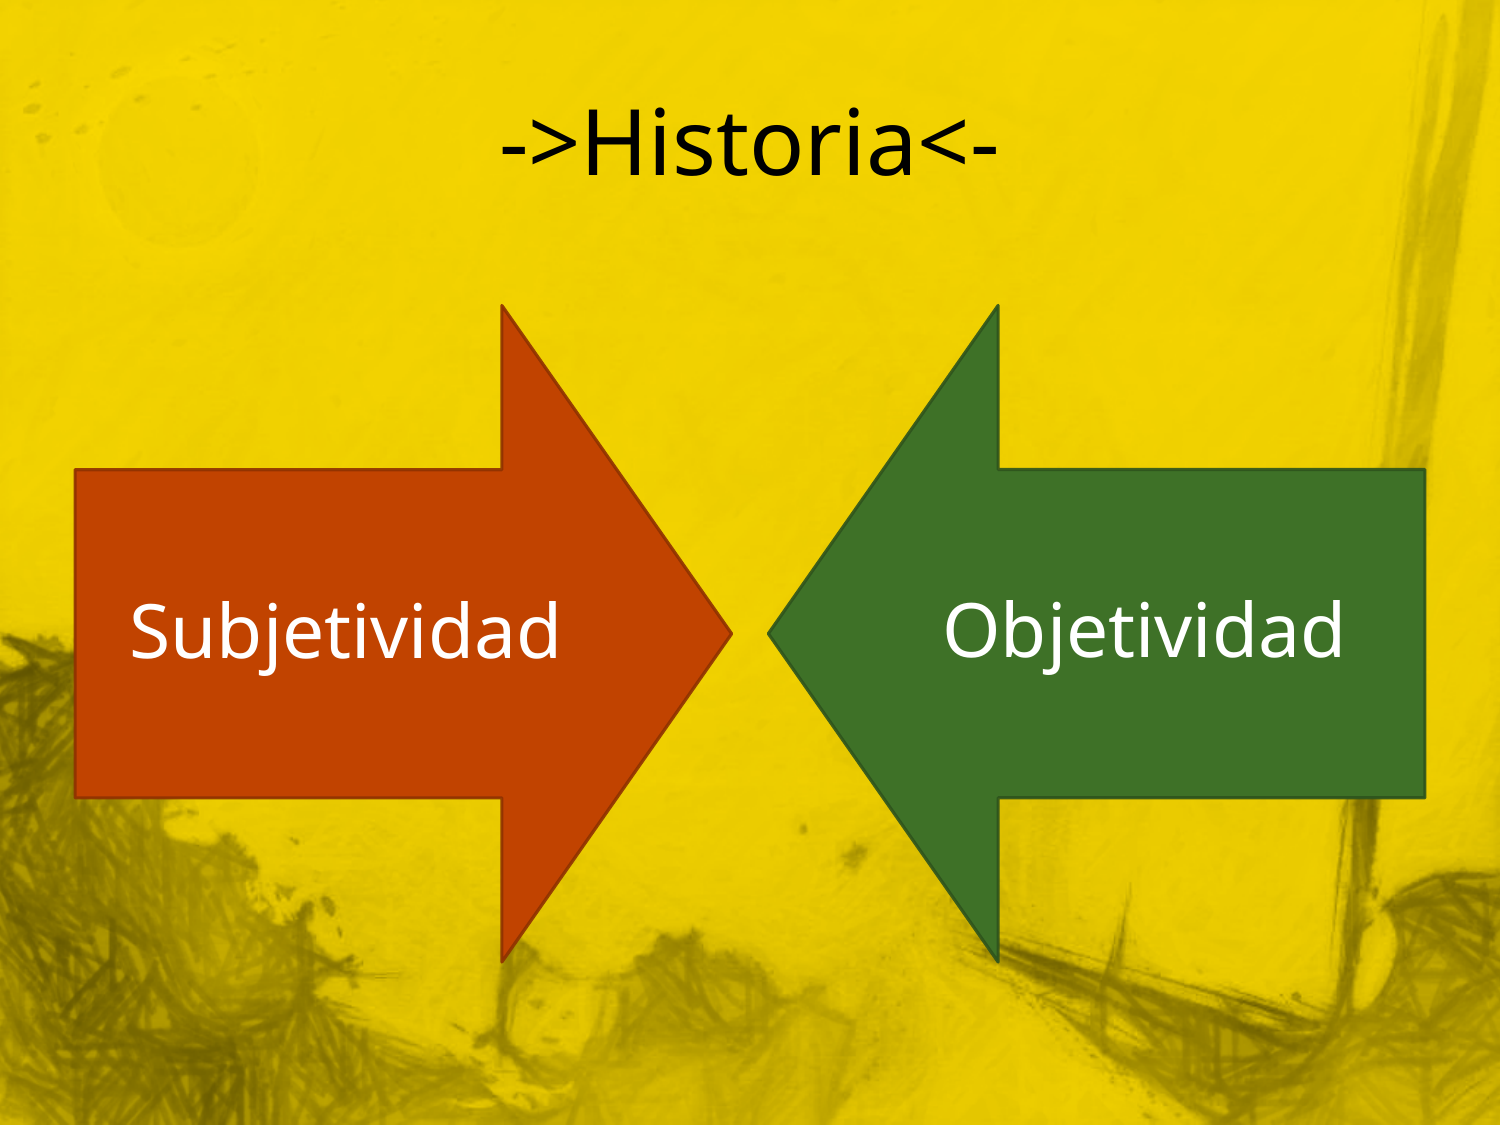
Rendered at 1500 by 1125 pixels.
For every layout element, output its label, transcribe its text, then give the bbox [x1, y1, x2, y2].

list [74, 262, 1426, 1006]
title ->Historia<- [75, 45, 1425, 233]
